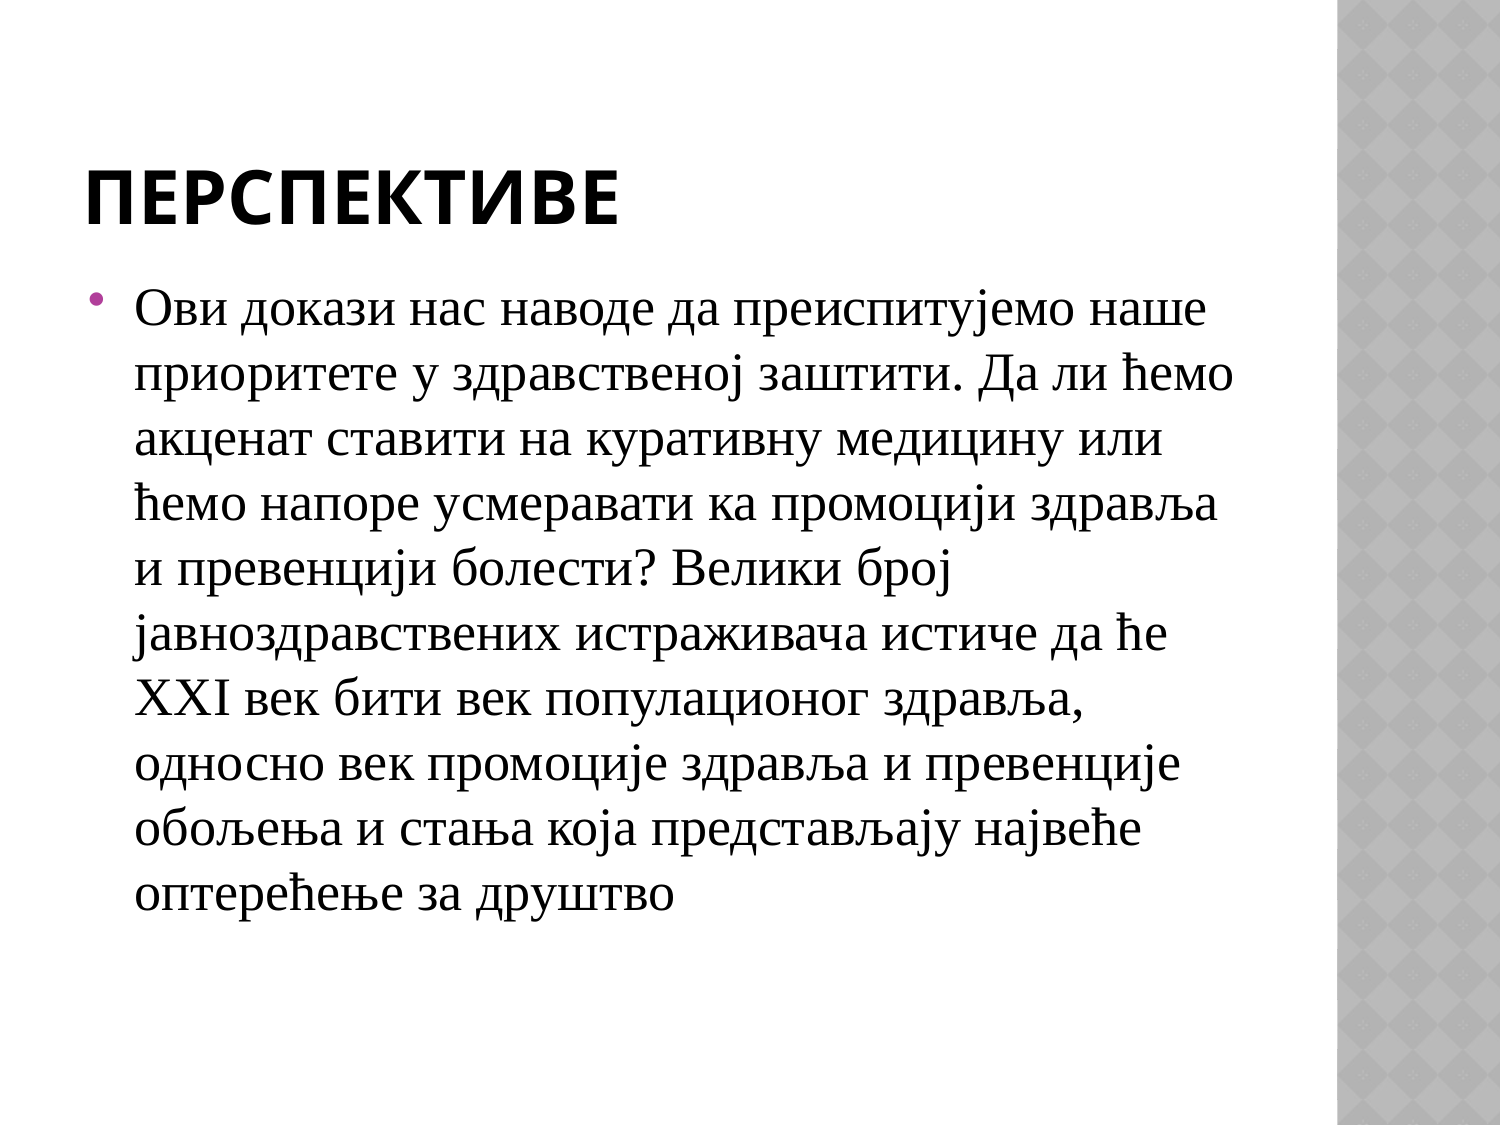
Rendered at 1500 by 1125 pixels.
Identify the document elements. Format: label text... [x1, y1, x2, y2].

title перспективе [75, 52, 1263, 240]
list Ови докази нас наводе да преиспитујемо наше приоритете у здравственој заштити. Да ли ћемо акценат ставити на куративну медицину или ћемо напоре усмеравати ка промоцији здравља и превенцији болести? Велики број јавноздравствених истраживача истиче да ће XXI век бити век популационог здравља, односно век промоције здравља и превенције обољења и стања која представљају највеће оптерећење за друштво [75, 264, 1263, 1059]
